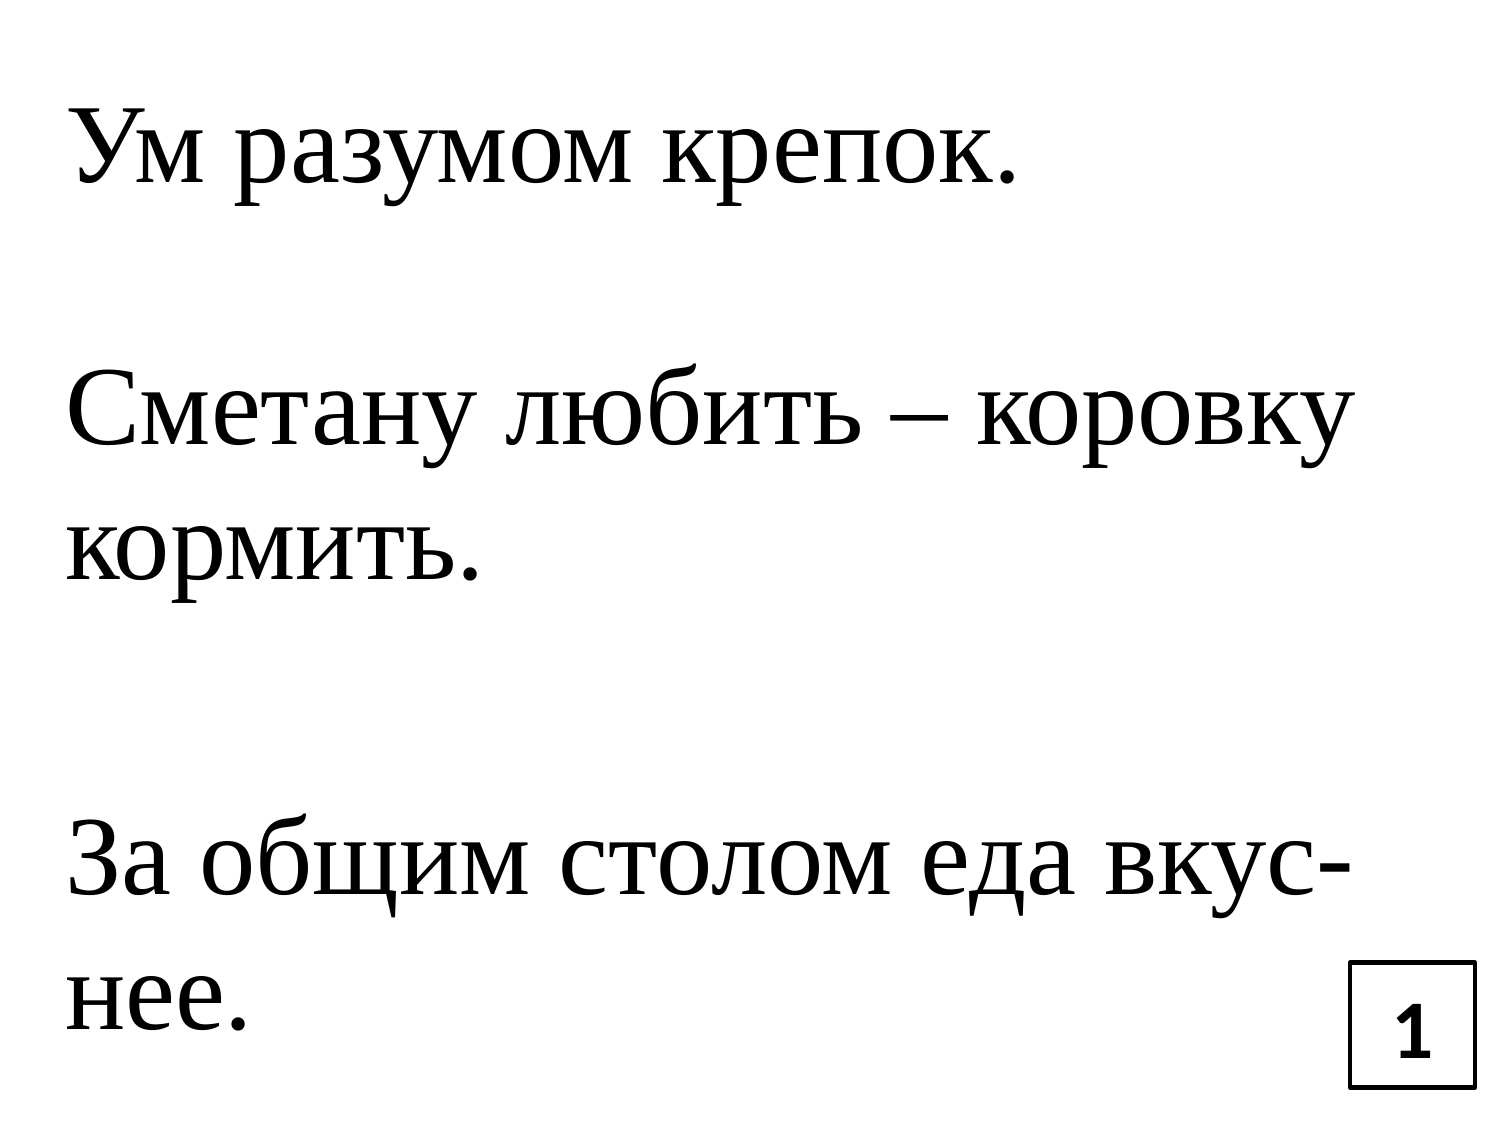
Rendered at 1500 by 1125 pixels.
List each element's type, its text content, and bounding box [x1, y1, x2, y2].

title Ум разумом крепок. [50, 37, 1388, 238]
text_box 1 [1348, 960, 1477, 1090]
subtitle Сметану любить – коровку кормить. За общим столом еда вкус-нее. [50, 324, 1475, 1100]
